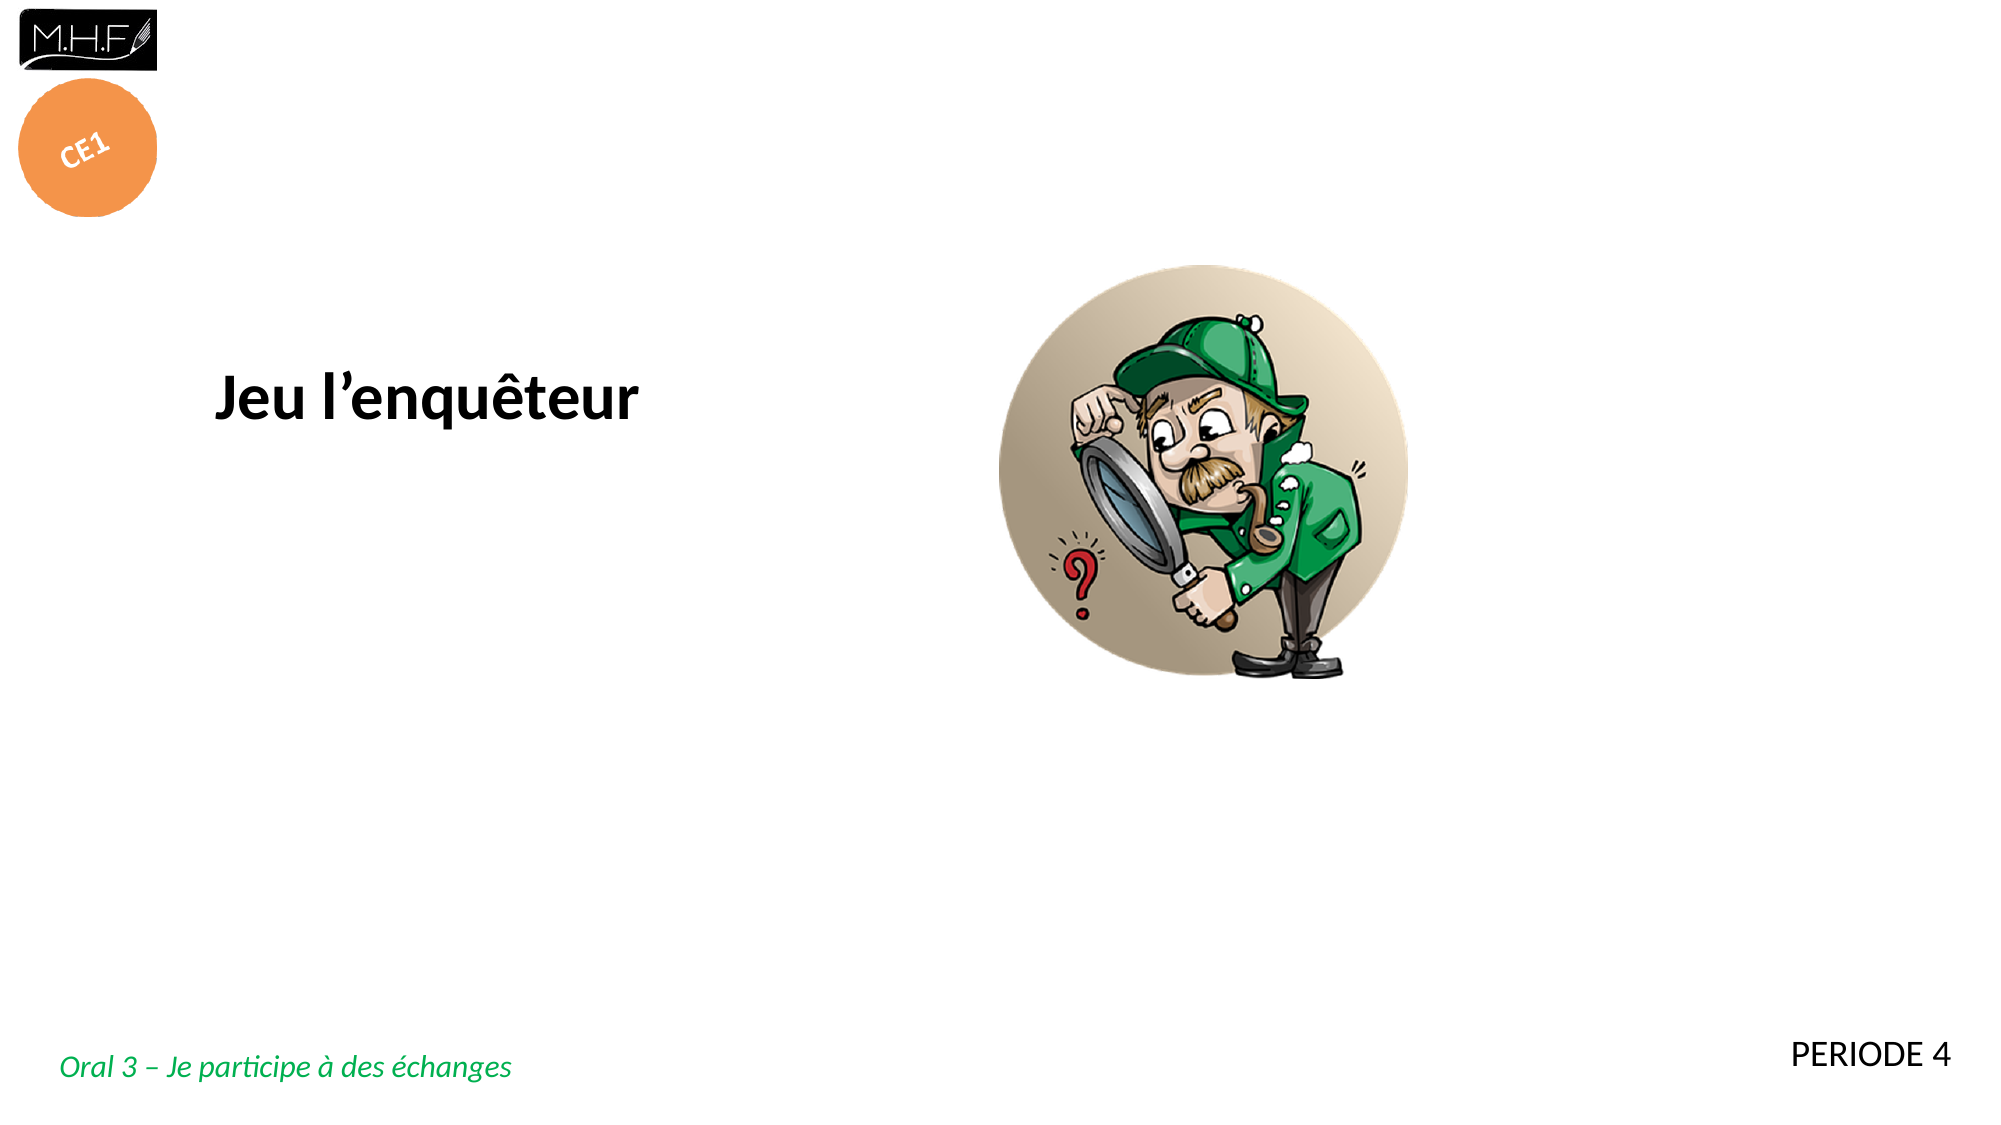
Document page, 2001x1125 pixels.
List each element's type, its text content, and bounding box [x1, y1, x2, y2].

picture [16, 7, 157, 74]
text_box Oral 3 – Je participe à des échanges [44, 1038, 1346, 1092]
picture [18, 78, 157, 218]
text_box PERIODE 4 [1362, 1021, 1967, 1082]
picture [999, 265, 1408, 679]
text_box Jeu l’enquêteur [200, 265, 851, 441]
